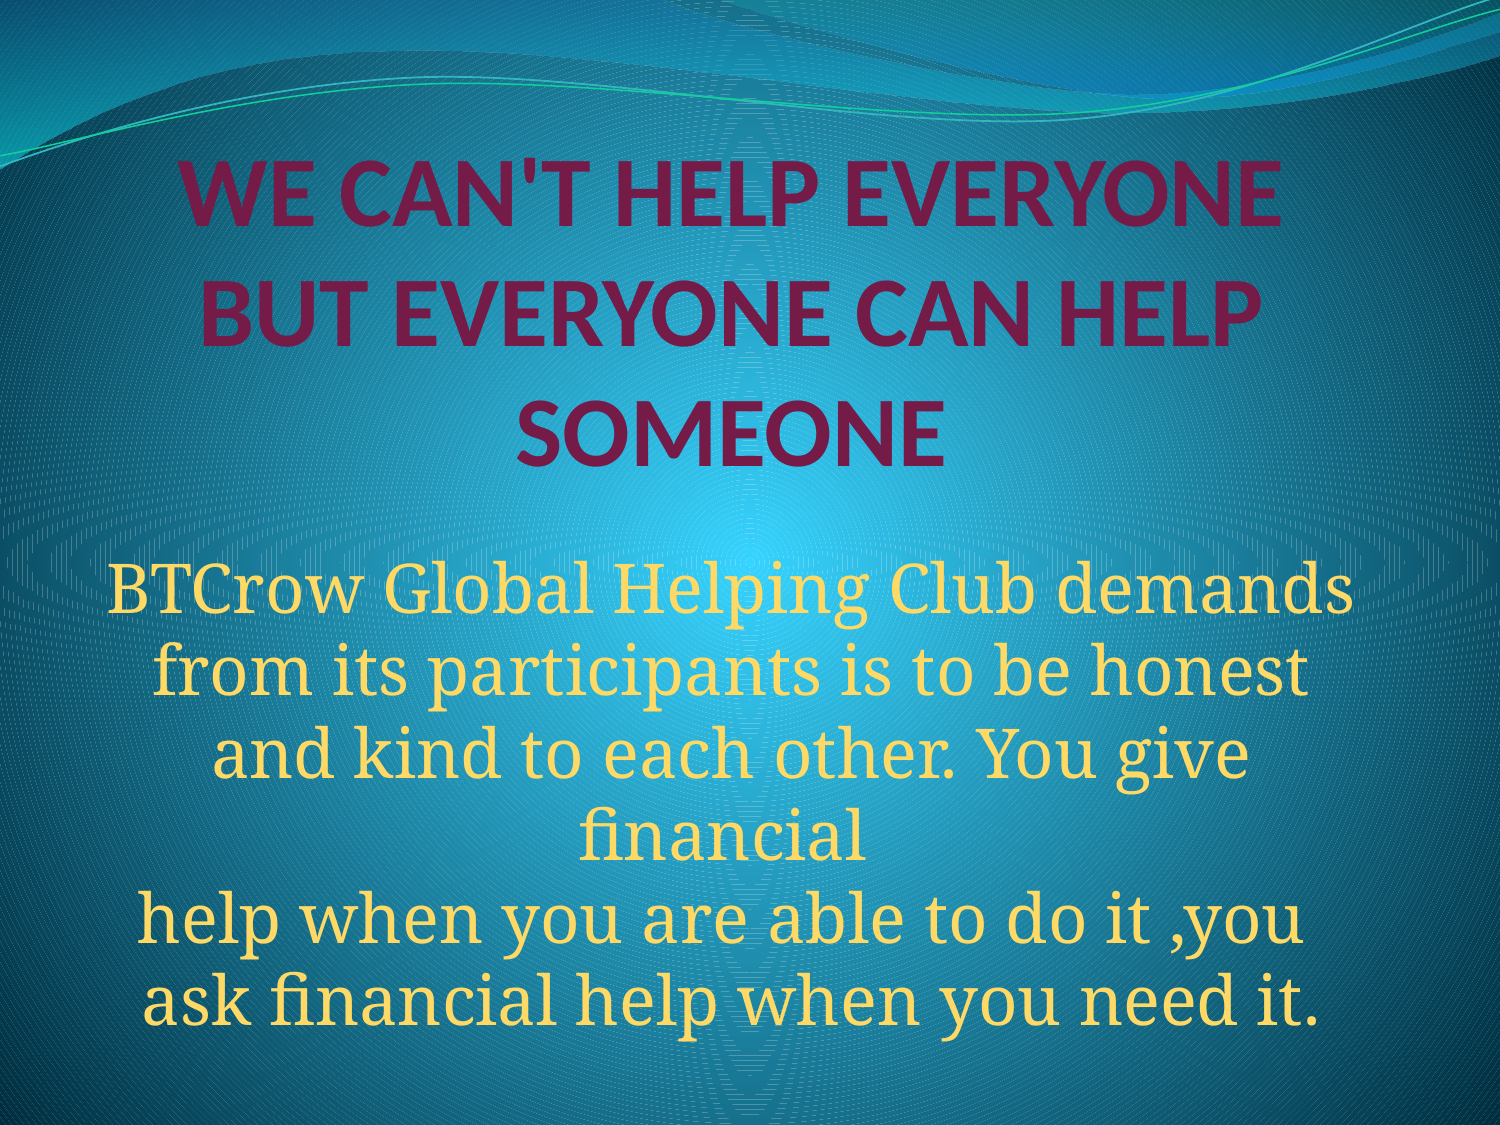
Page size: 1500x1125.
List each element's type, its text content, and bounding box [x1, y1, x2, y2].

title WE CAN'T HELP EVERYONE BUT EVERYONE CAN HELP SOMEONE [87, 224, 1376, 502]
subtitle BTCrow Global Helping Club demands from its participants is to be honest and kind to each other. You give financial help when you are able to do it ,you ask financial help when you need it. [87, 529, 1376, 818]
